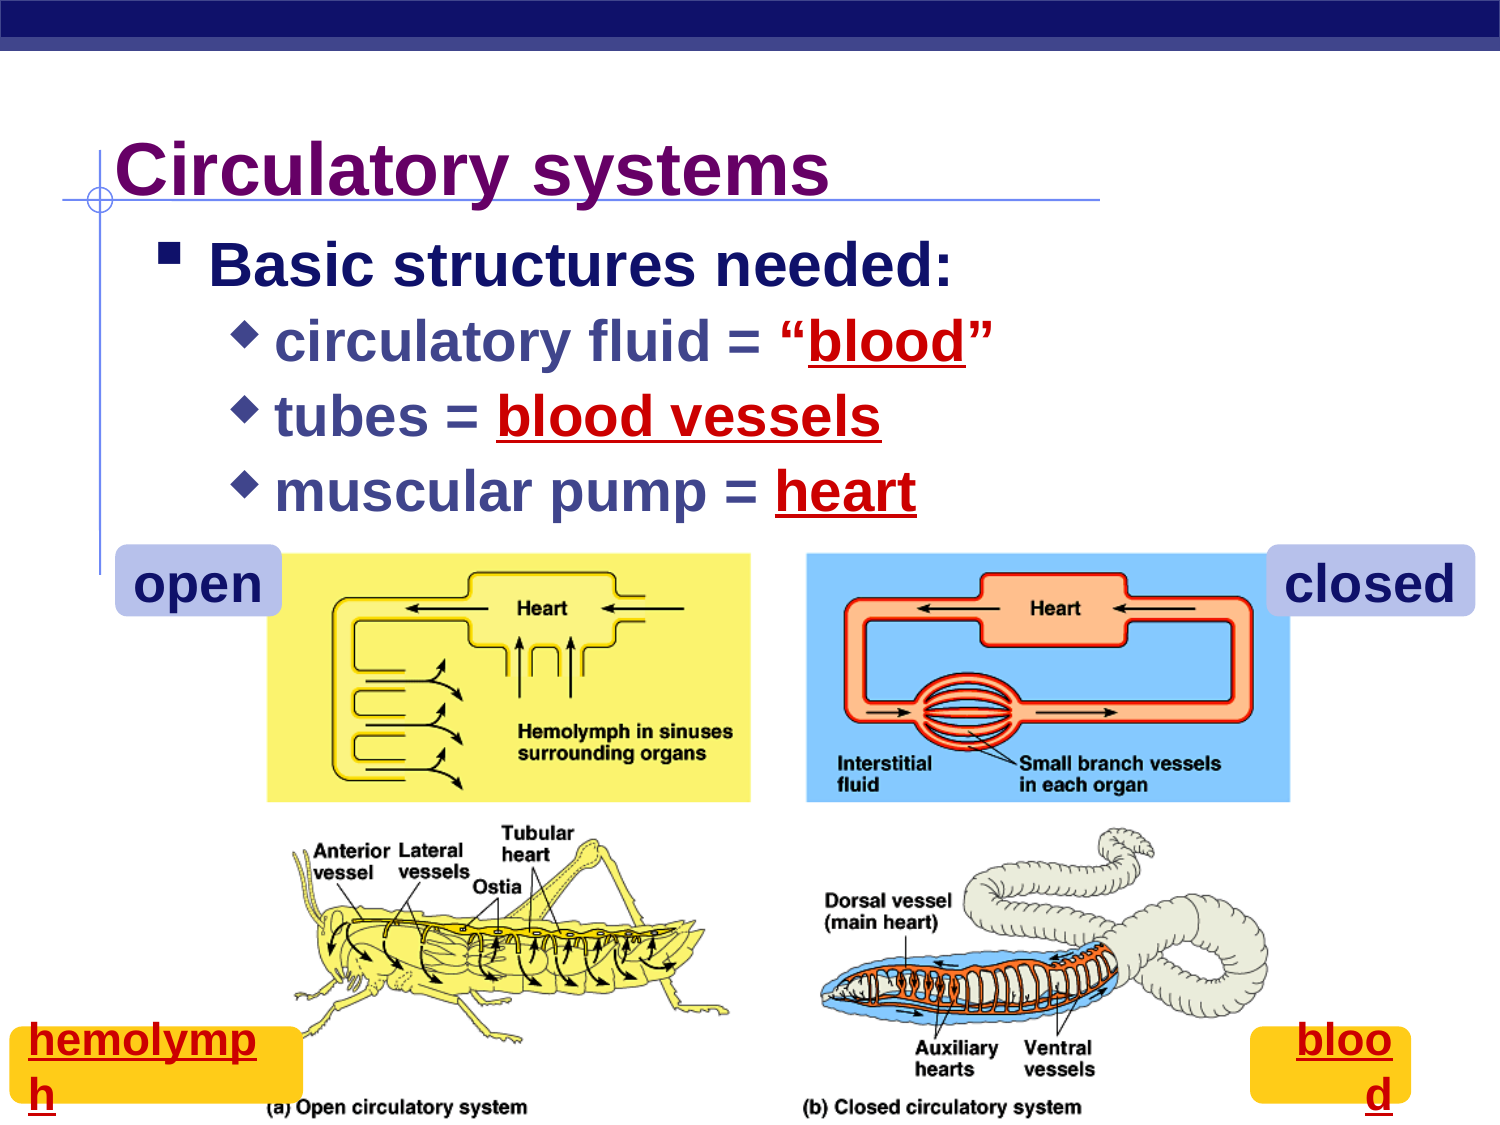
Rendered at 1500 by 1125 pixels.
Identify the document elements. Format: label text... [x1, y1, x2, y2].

title Circulatory systems [99, 112, 1375, 238]
text_box closed [1305, 544, 1476, 617]
text_box blood [1306, 1026, 1412, 1104]
text_box hemolymph [9, 1026, 250, 1104]
picture [255, 540, 1302, 1125]
list Basic structures needed: circulatory fluid = “blood” tubes = blood vessels muscular pump = heart [137, 224, 1413, 544]
text_box open [115, 544, 251, 617]
